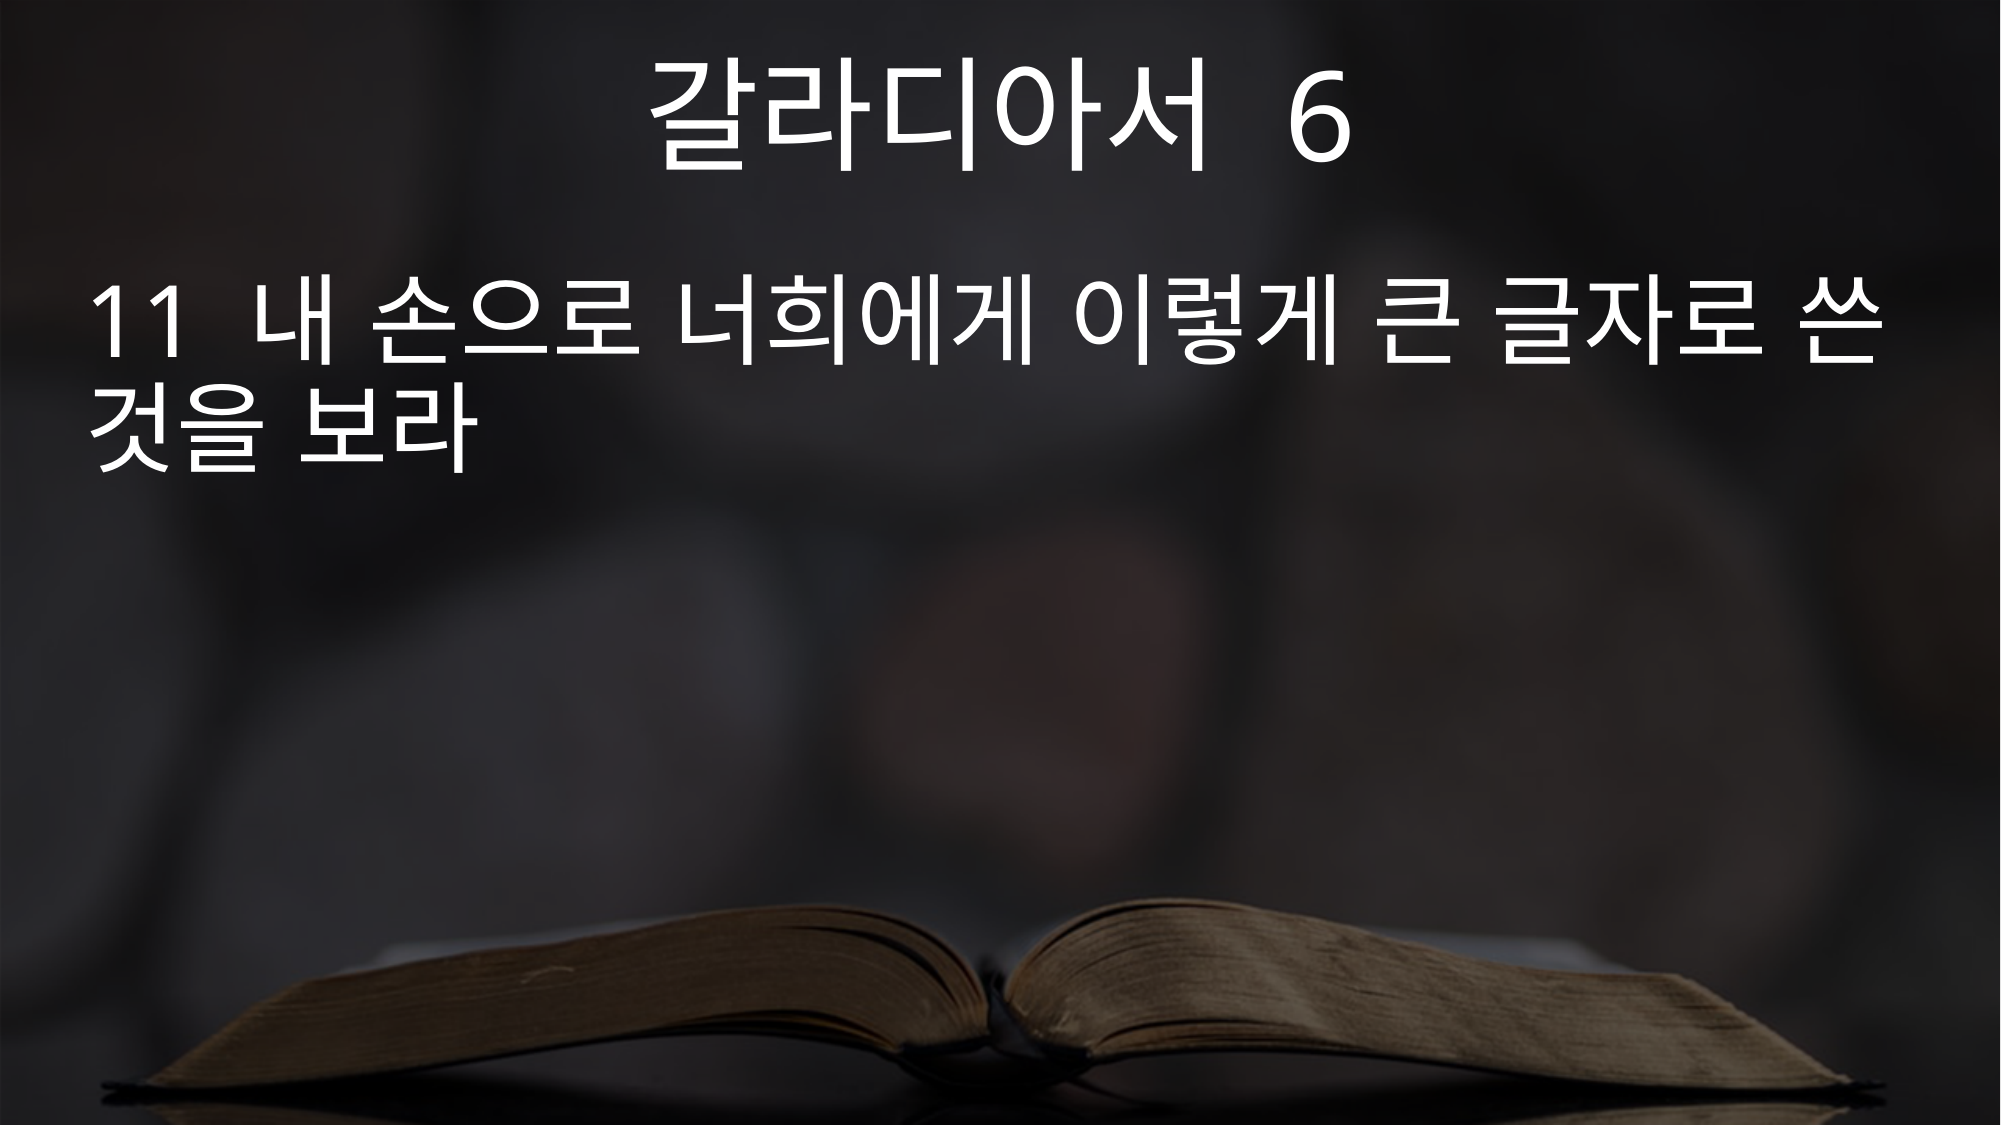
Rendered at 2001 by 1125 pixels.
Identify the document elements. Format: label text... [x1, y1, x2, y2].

list 11 내 손으로 너희에게 이렇게 큰 글자로 쓴 것을 보라 [69, 263, 1953, 423]
footer 갈라디아서 6 [0, 32, 2000, 192]
picture [0, 0, 2001, 1125]
